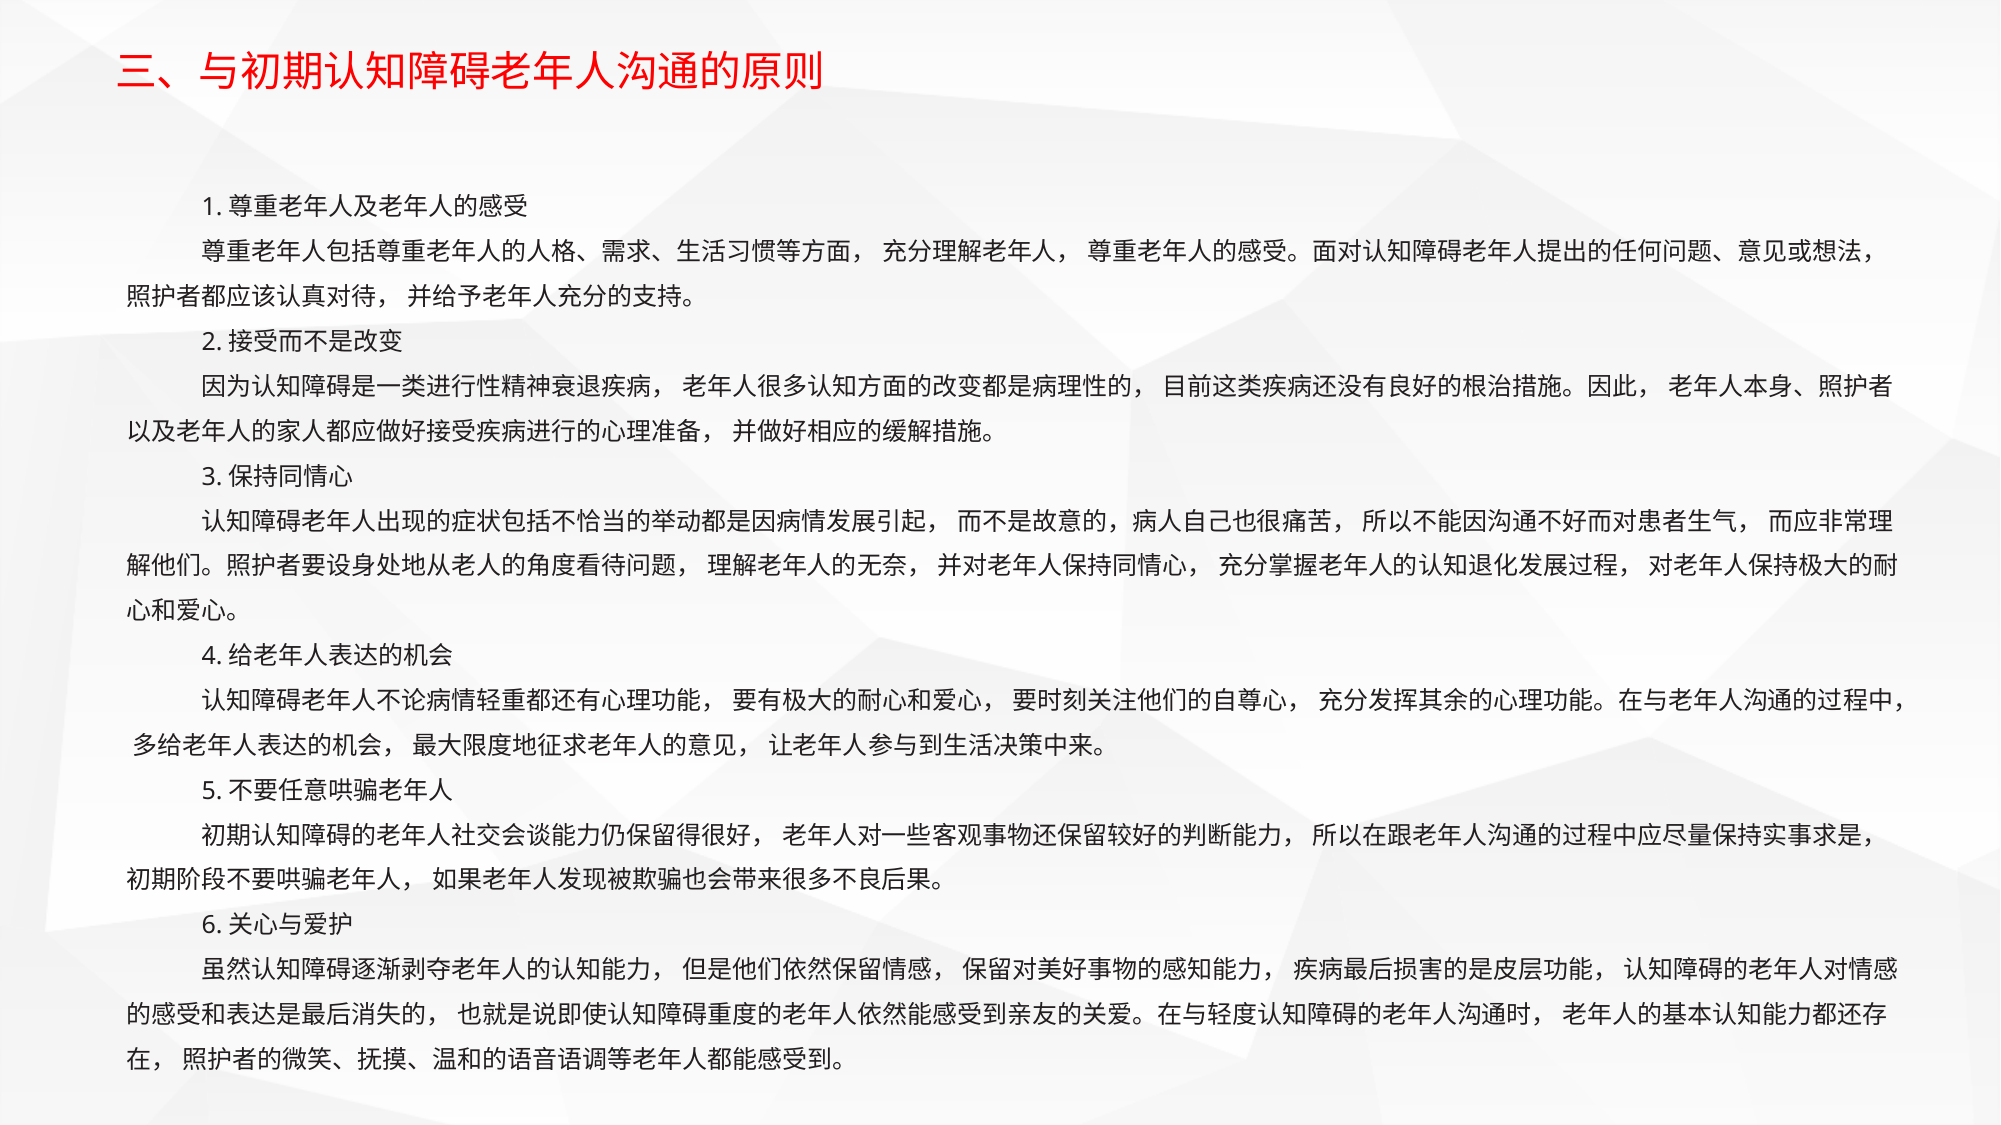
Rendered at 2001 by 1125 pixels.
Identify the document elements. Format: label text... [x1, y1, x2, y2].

picture [0, 0, 2000, 1125]
text_box 1.尊重老年人及老年人的感受 尊重老年人包括尊重老年人的人格、需求、生活习惯等方面， 充分理解老年人， 尊重老年人的感受。面对认知障碍老年人提出的任何问题、意见或想法， 照护者都应该认真对待， 并给予老年人充分的支持。 2.接受而不是改变 因为认知障碍是一类进行性精神衰退疾病， 老年人很多认知方面的改变都是病理性的， 目前这类疾病还没有良好的根治措施。因此， 老年人本身、照护者以及老年人的家人都应做好接受疾病进行的心理准备， 并做好相应的缓解措施。 3.保持同情心 认知障碍老年人出现的症状包括不恰当的举动都是因病情发展引起， 而不是故意的，病人自己也很痛苦， 所以不能因沟通不好而对患者生气， 而应非常理解他们。照护者要设身处地从老人的角度看待问题， 理解老年人的无奈， 并对老年人保持同情心， 充分掌握老年人的认知退化发展过程， 对老年人保持极大的耐心和爱心。 4.给老年人表达的机会 认知障碍老年人不论病情轻重都还有心理功能， 要有极大的耐心和爱心， 要时刻关注他们的自尊心， 充分发挥其余的心理功能。在与老年人沟通的过程中， 多给老年人表达的机会， 最大限度地征求老年人的意见， 让老年人参与到生活决策中来。 5.不要任意哄骗老年人 初期认知障碍的老年人社交会谈能力仍保留得很好， 老年人对一些客观事物还保留较好的判断能力， 所以在跟老年人沟通的过程中应尽量保持实事求是， 初期阶段不要哄骗老年人， 如果老年人发现被欺骗也会带来很多不良后果。 6.关心与爱护 虽然认知障碍逐渐剥夺老年人的认知能力， 但是他们依然保留情感， 保留对美好事物的感知能力， 疾病最后损害的是皮层功能， 认知障碍的老年人对情感的感受和表达是最后消失的， 也就是说即使认知障碍重度的老年人依然能感受到亲友的关爱。在与轻度认知障碍的老年人沟通时， 老年人的基本认知能力都还存在， 照护者的微笑、抚摸、温和的语音语调等老年人都能感受到。 [111, 168, 1926, 1081]
text_box 三、与初期认知障碍老年人沟通的原则 [100, 37, 1188, 103]
